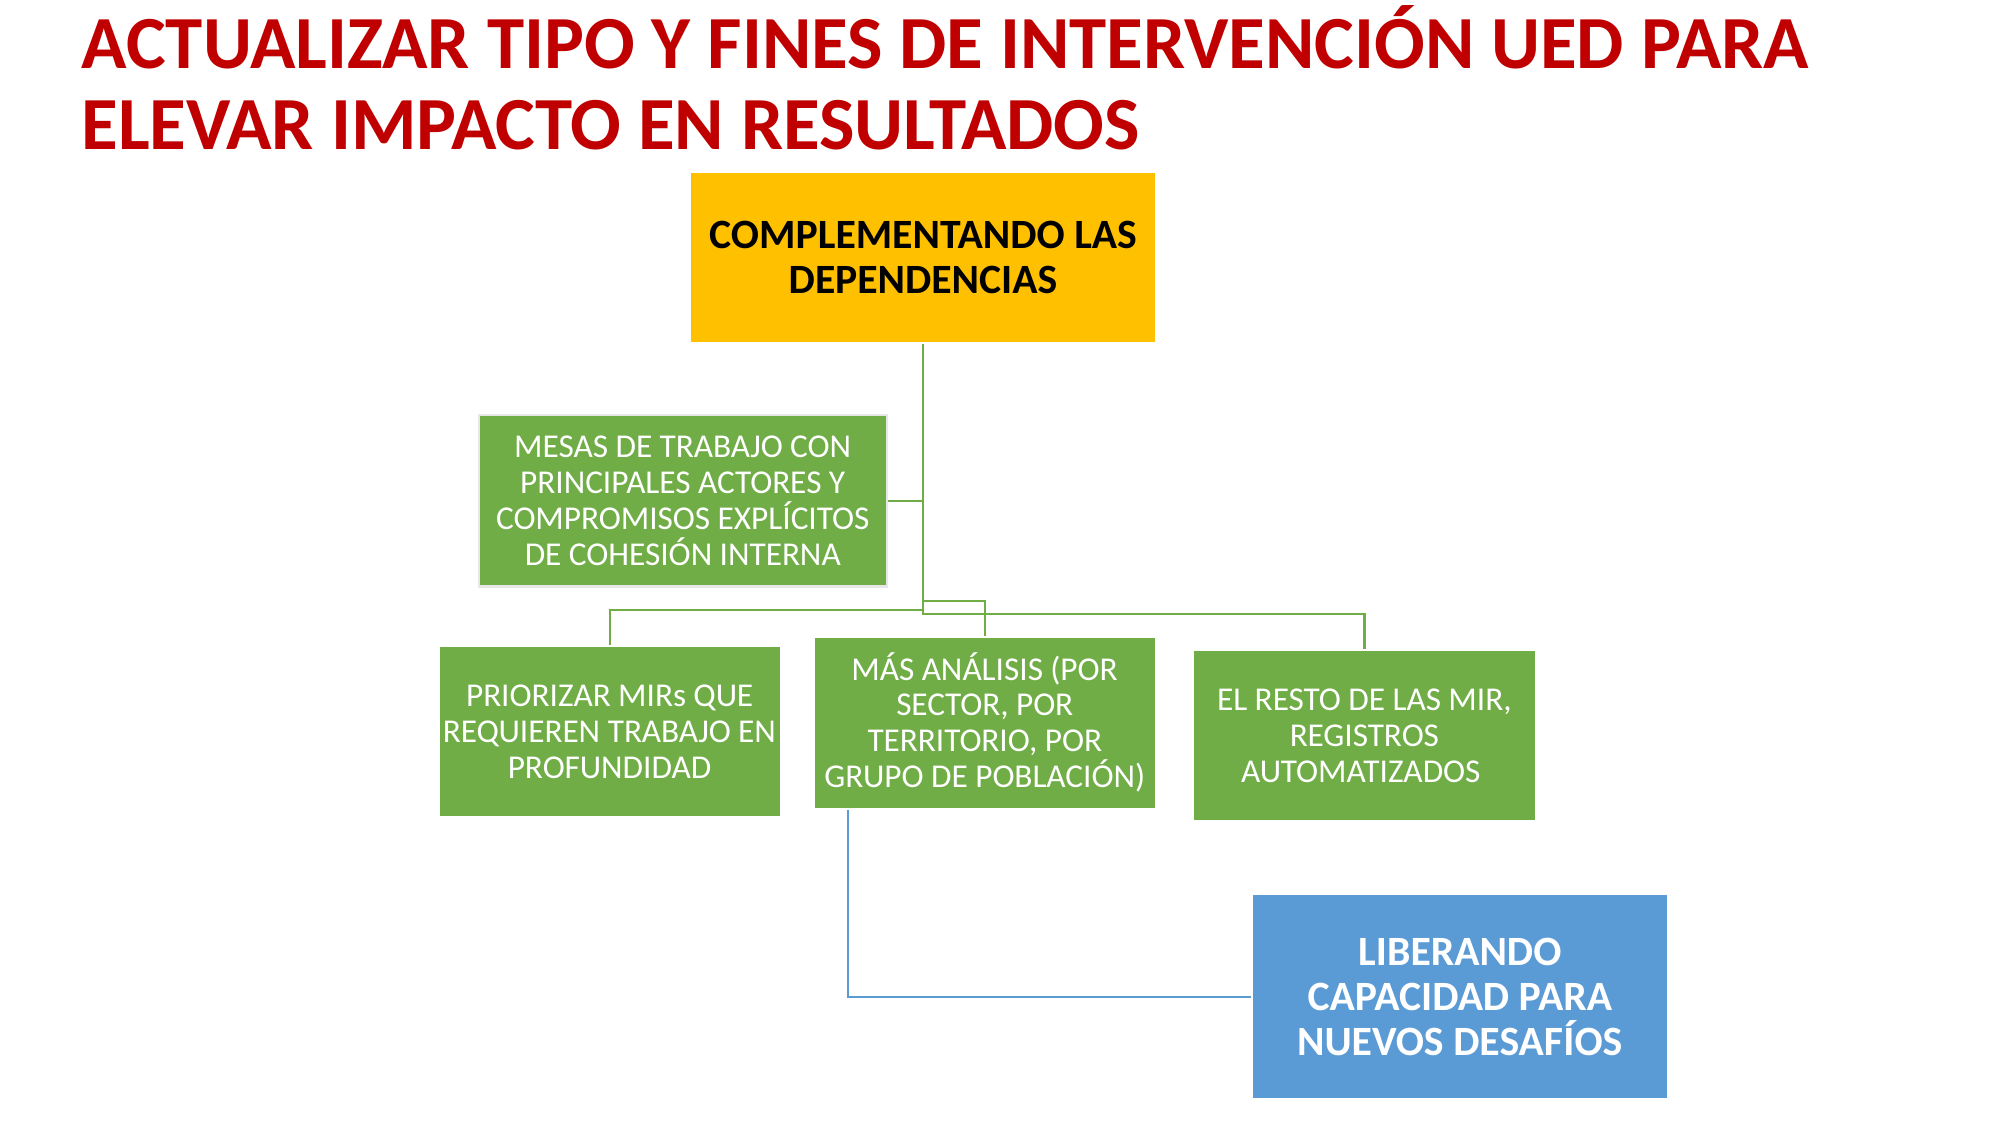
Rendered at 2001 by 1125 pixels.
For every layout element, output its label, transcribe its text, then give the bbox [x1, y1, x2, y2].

title ACTUALIZAR TIPO Y FINES DE INTERVENCIÓN UED PARA ELEVAR IMPACTO EN RESULTADOS [66, 23, 1939, 146]
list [66, 171, 1939, 1108]
